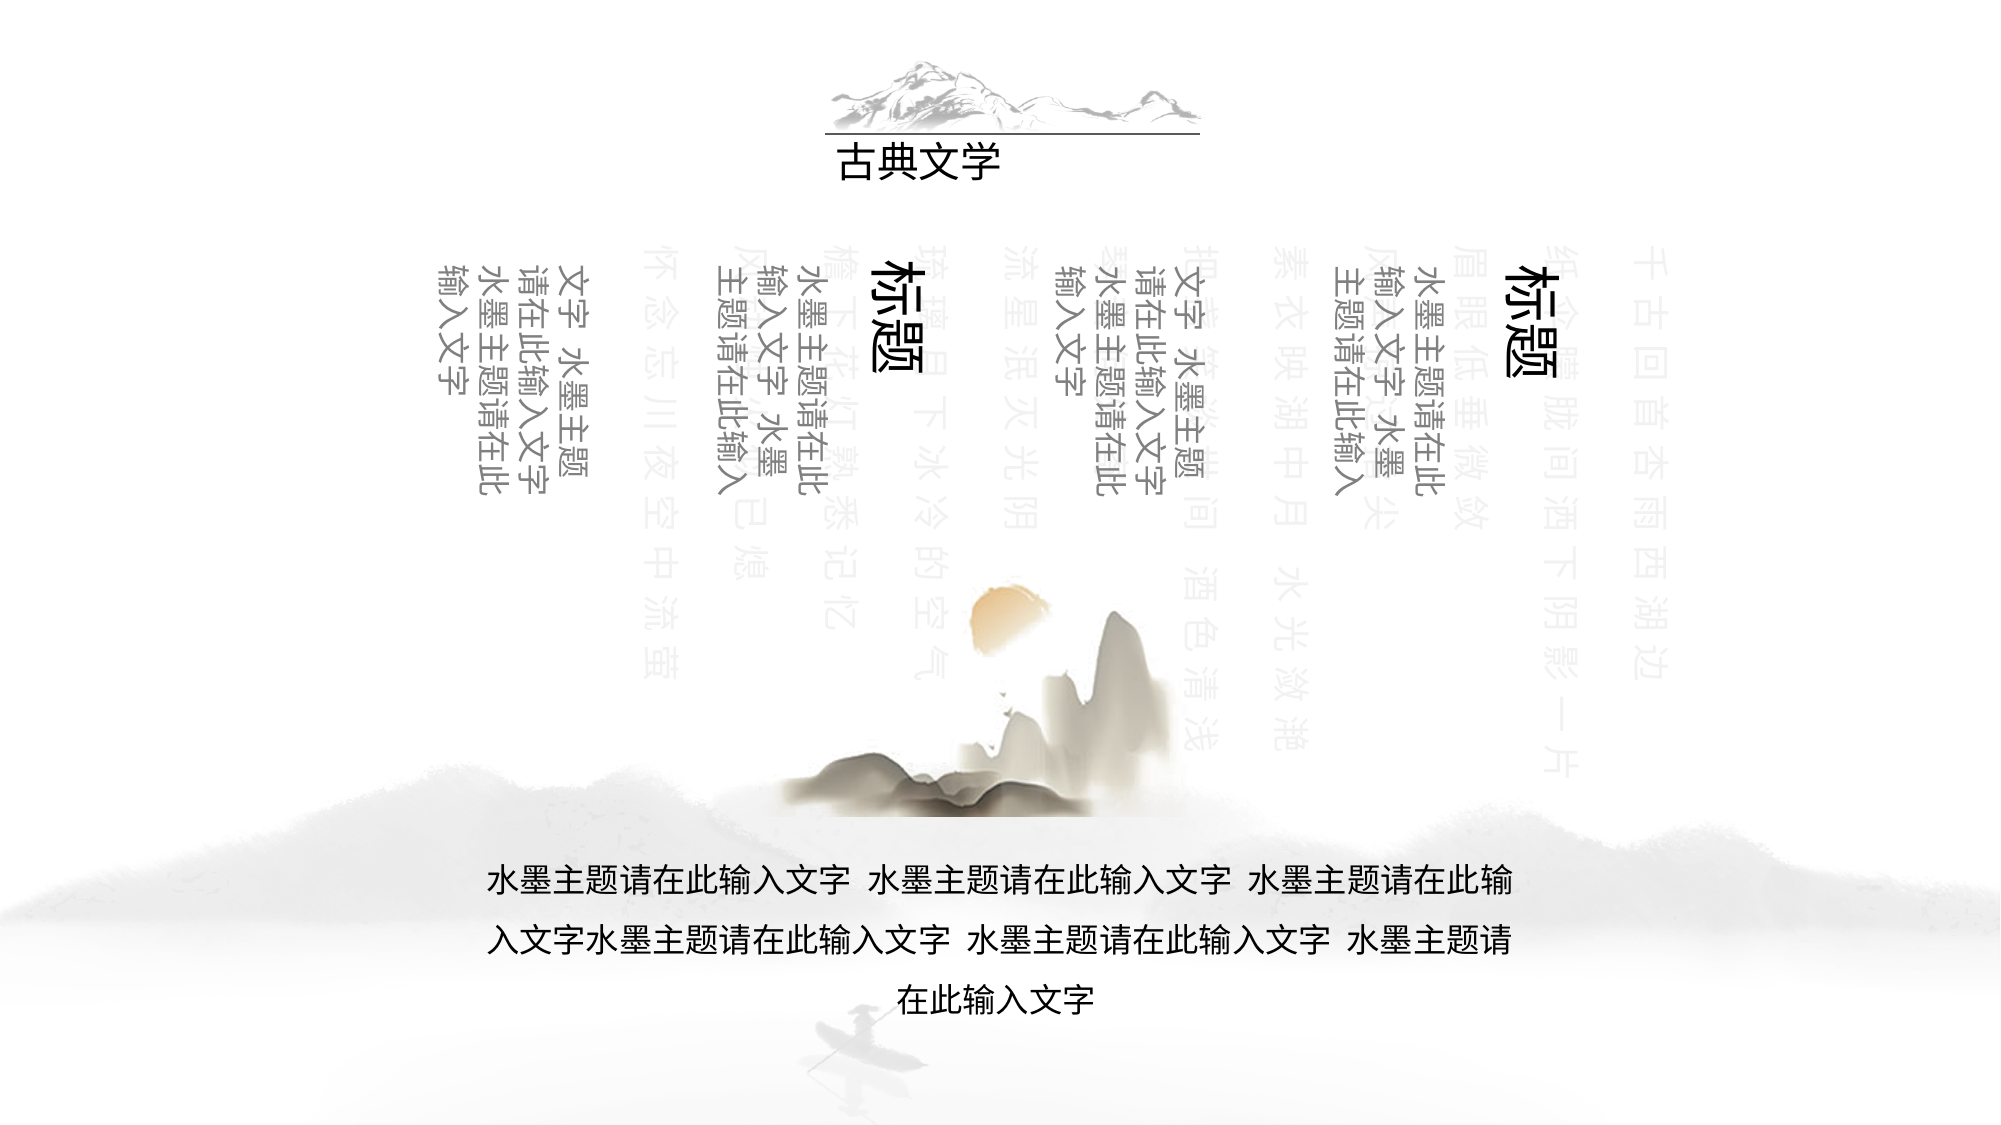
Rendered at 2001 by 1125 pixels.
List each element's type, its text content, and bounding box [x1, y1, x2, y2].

text_box 标题 [1475, 249, 1577, 383]
text_box 标题 [841, 244, 943, 378]
text_box 水墨主题请在此输入文字 水墨主题请在此输入文字 水墨主题请在此输 入文字水墨主题请在此输入文字 水墨主题请在此输入文字 水墨主题请 在此输入文字 [378, 832, 1622, 1027]
text_box 水墨主题请在此 输入文字 水墨 主题请在此输入 文字 水墨主题 请在此输入文字 水墨主题请在此 输入文字 [1024, 250, 1459, 513]
picture [831, 36, 1222, 150]
picture [0, 567, 2000, 1125]
text_box 水墨主题请在此 输入文字 水墨 主题请在此输入 文字 水墨主题 请在此输入文字 水墨主题请在此 输入文字 [407, 249, 842, 512]
